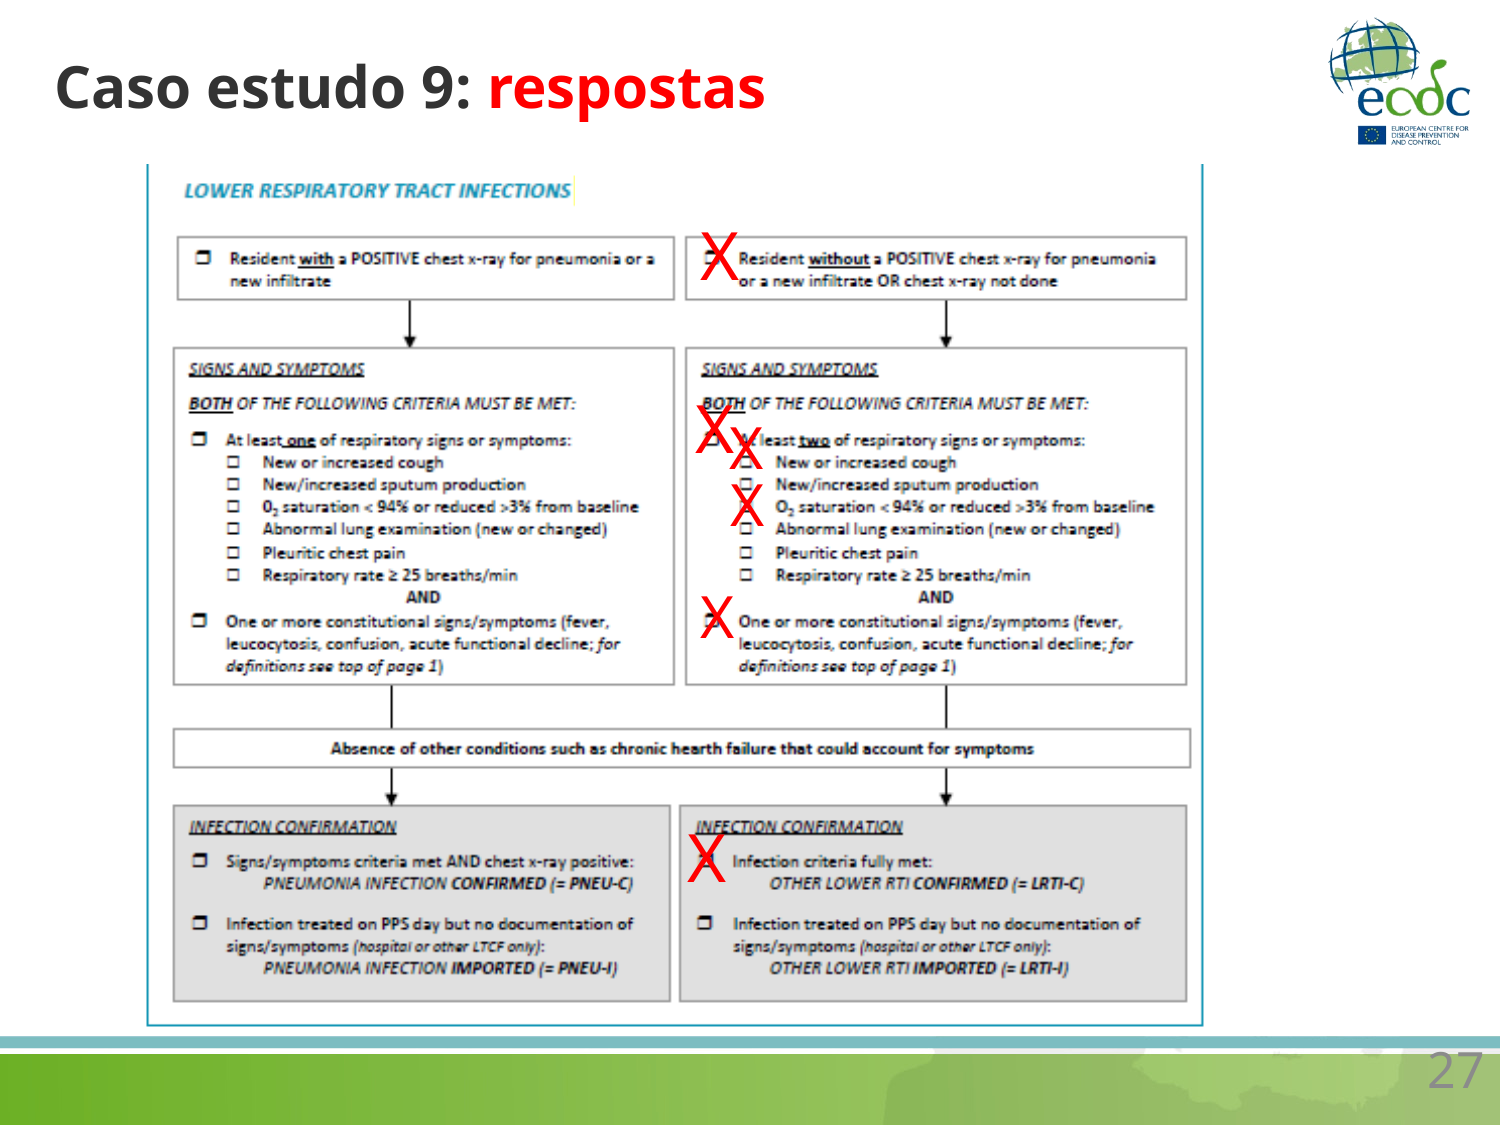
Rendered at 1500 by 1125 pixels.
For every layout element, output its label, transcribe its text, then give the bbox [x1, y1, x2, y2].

title Caso estudo 9: respostas [54, 58, 1405, 152]
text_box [137, 163, 1218, 1035]
picture [0, 1036, 1500, 1125]
slide_number 27 [1149, 1042, 1500, 1103]
picture [1328, 17, 1473, 148]
